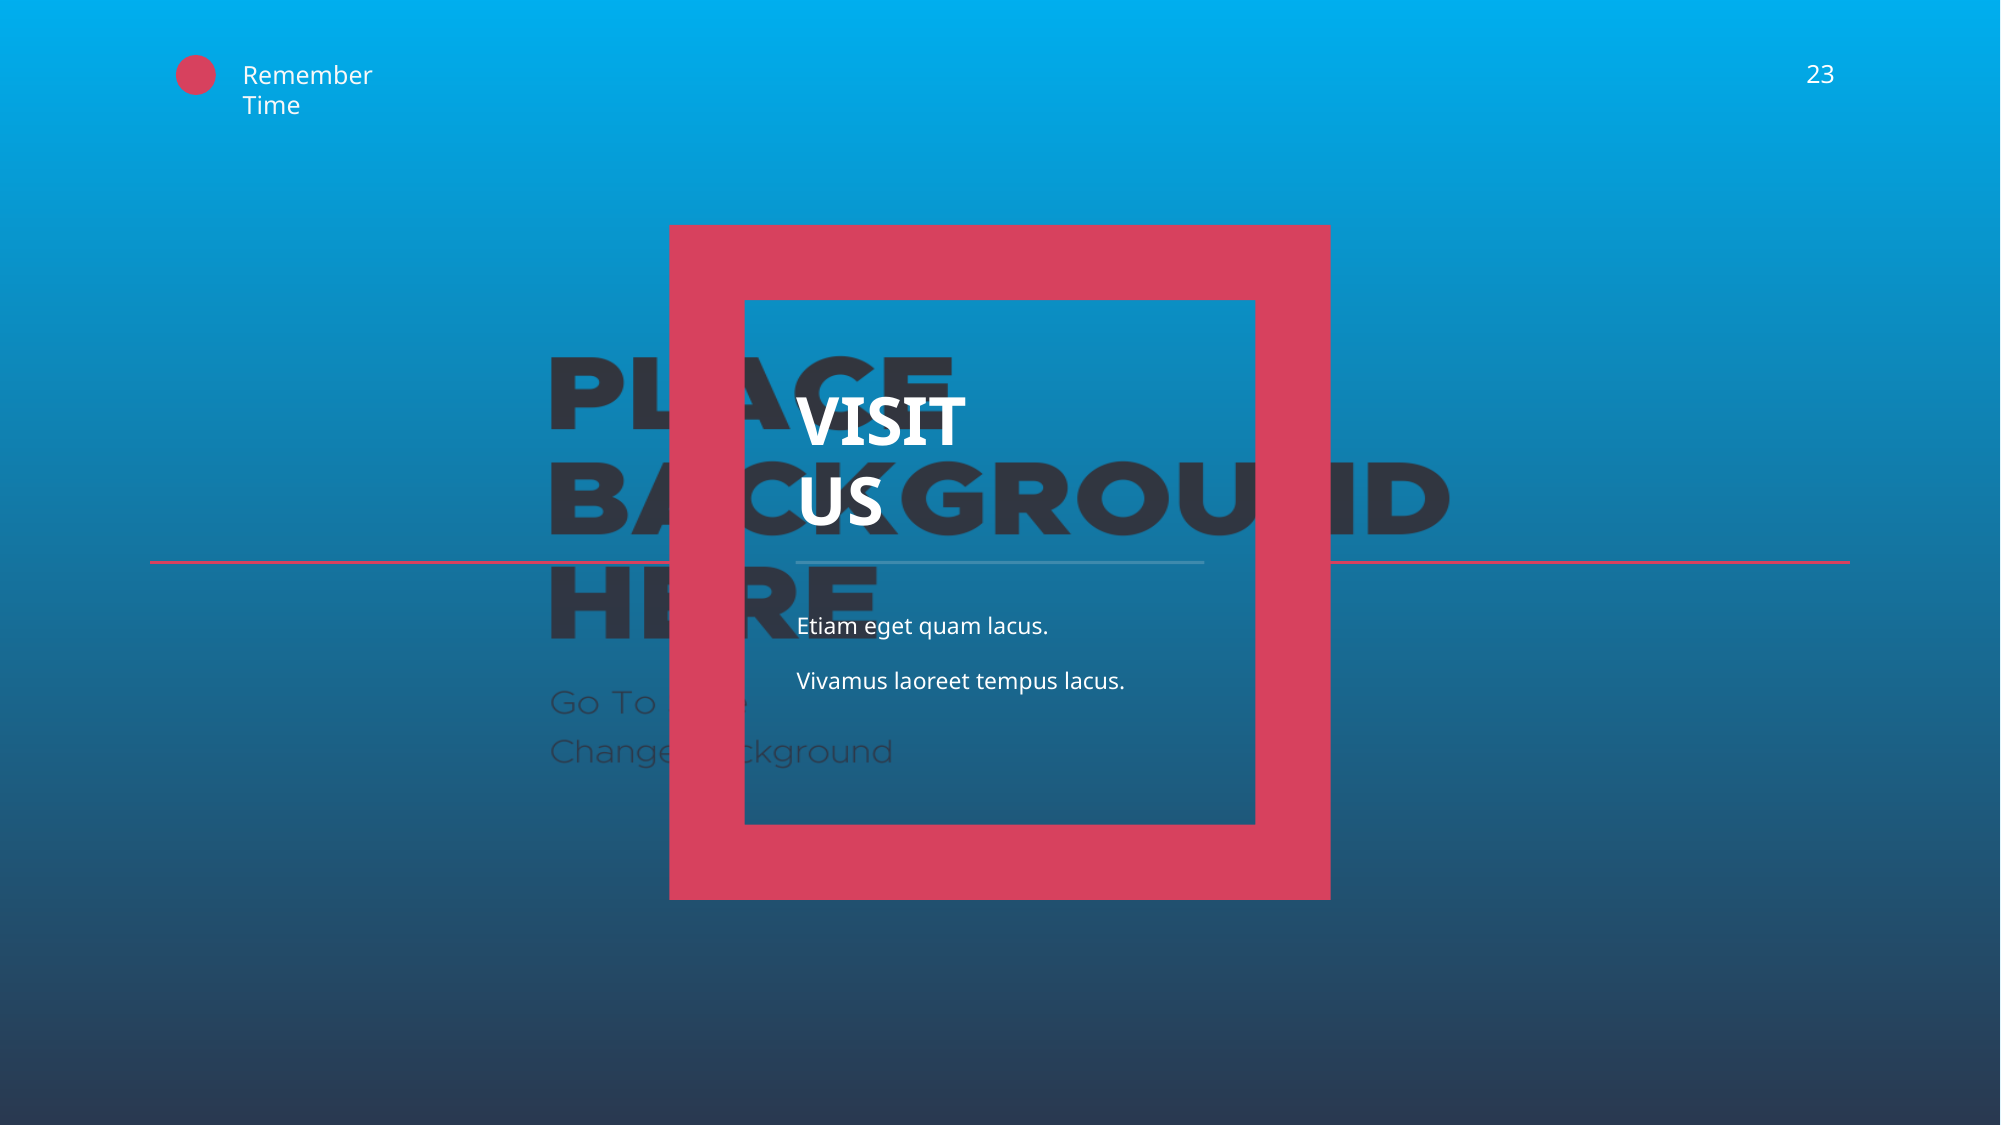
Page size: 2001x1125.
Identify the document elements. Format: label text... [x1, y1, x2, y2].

text_box Remember Time [227, 52, 444, 128]
text_box [175, 54, 216, 95]
text_box [669, 224, 1331, 900]
text_box ‹#› [1689, 45, 1850, 106]
text_box [0, 0, 2000, 1125]
text_box VISIT US [781, 371, 1219, 547]
text_box Etiam eget quam lacus. Vivamus laoreet tempus lacus. [781, 576, 1158, 702]
